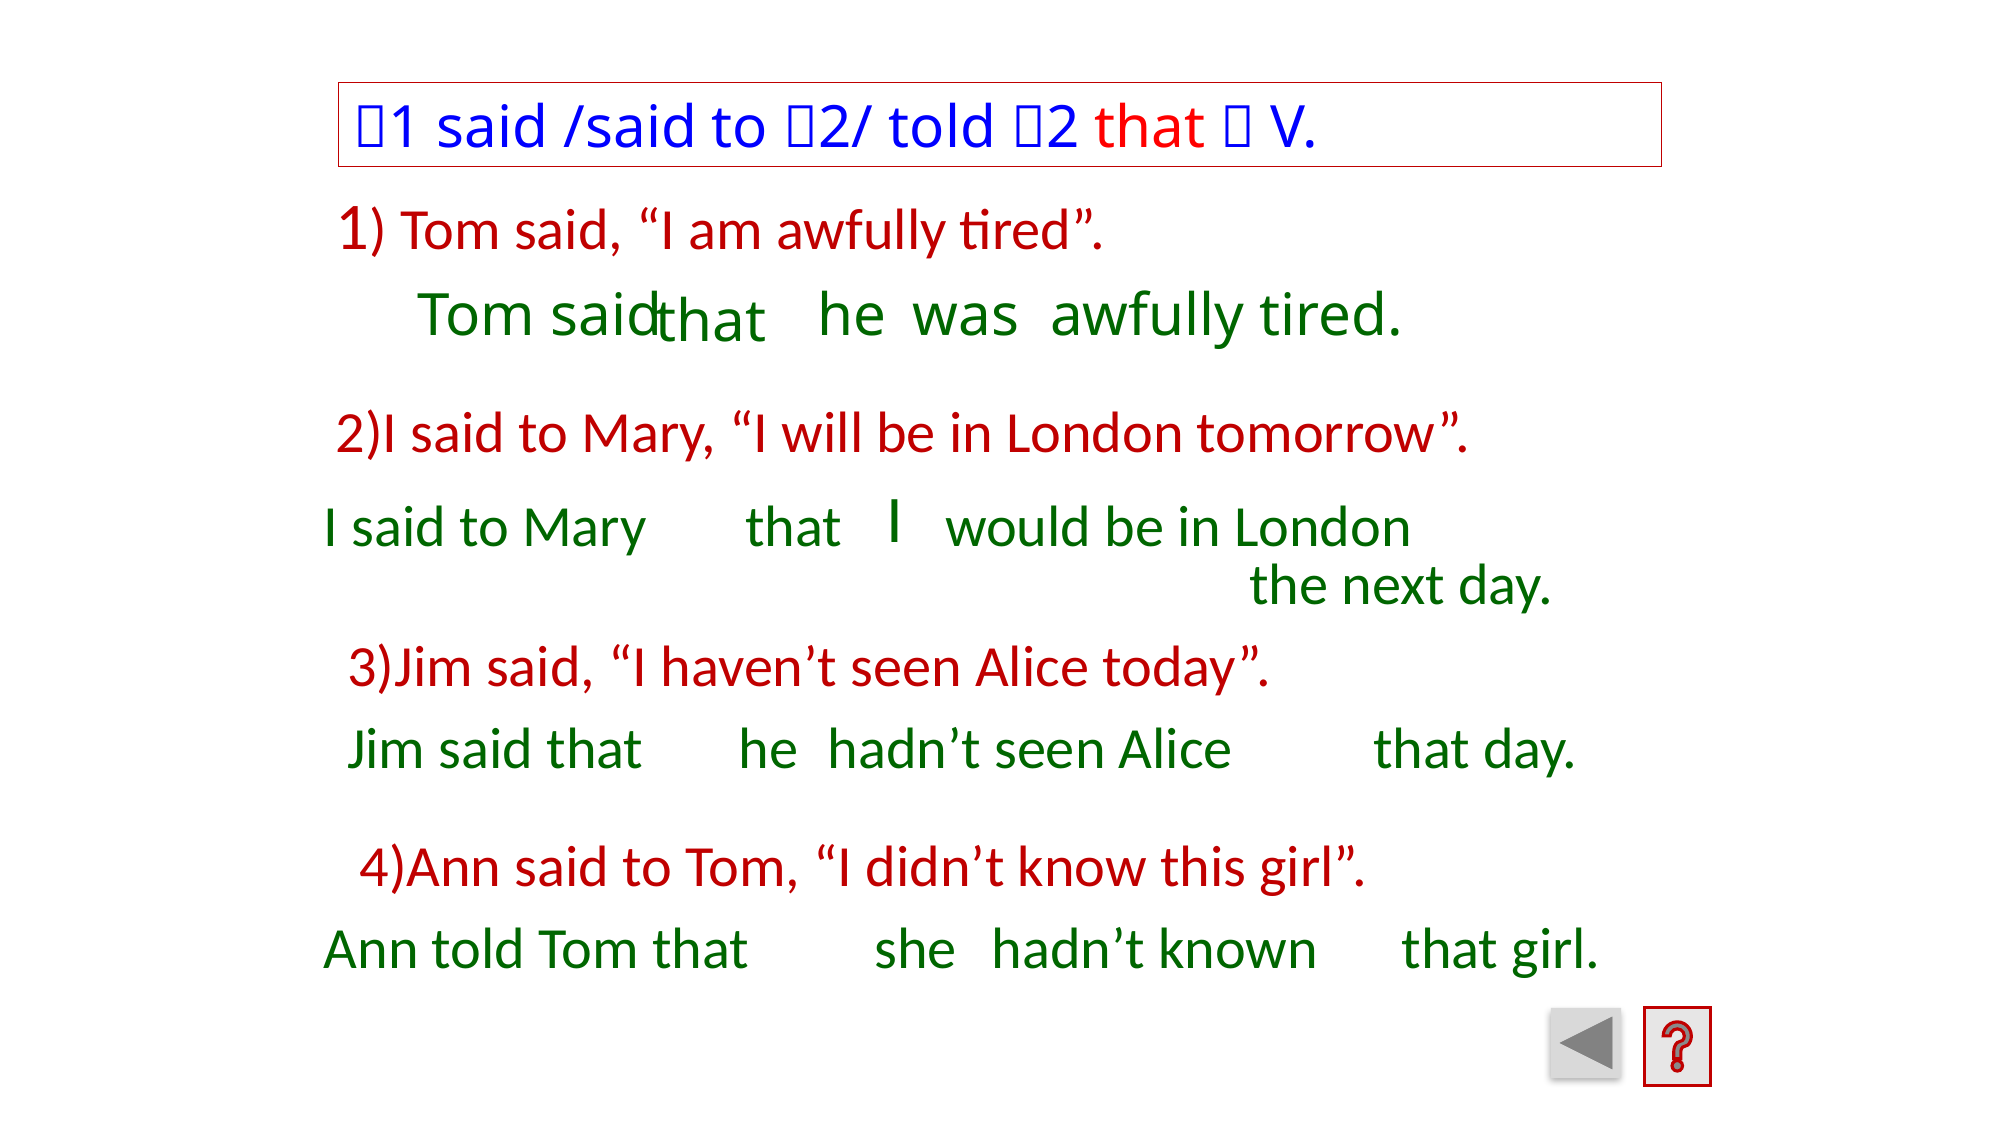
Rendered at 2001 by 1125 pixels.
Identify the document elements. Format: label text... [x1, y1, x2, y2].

text_box [1643, 1007, 1711, 1086]
text_box that girl. [1387, 902, 1616, 988]
text_box 1) Tom said, “I am awfully tired”. [321, 175, 1121, 271]
text_box that [730, 480, 858, 566]
text_box that day. [1358, 703, 1593, 788]
text_box 2)I said to Mary, “I will be in London tomorrow”. [320, 386, 1487, 472]
text_box she [859, 902, 972, 988]
text_box that [610, 267, 799, 362]
text_box he [799, 269, 867, 355]
text_box he [724, 703, 813, 788]
text_box would be in London [930, 480, 1440, 566]
text_box I said to Mary [308, 480, 662, 566]
text_box Ann told Tom that [309, 902, 765, 988]
text_box [1550, 1007, 1622, 1079]
text_box Jim said that [332, 703, 672, 788]
text_box hadn’t known [976, 902, 1334, 988]
text_box hadn’t seen Alice [813, 703, 1262, 788]
text_box I [871, 468, 928, 564]
text_box was [867, 269, 1035, 355]
text_box the next day. [1234, 539, 1568, 624]
text_box Tom said awfully tired. [402, 269, 610, 355]
text_box 4)Ann said to Tom, “I didn’t know this girl”. [344, 820, 1383, 906]
text_box 3)Jim said, “I haven’t seen Alice today”. [332, 621, 1287, 706]
text_box Tom said awfully tired. [1035, 269, 1418, 355]
text_box 1 said /said to 2/ told 2 that  V. [338, 82, 1662, 167]
